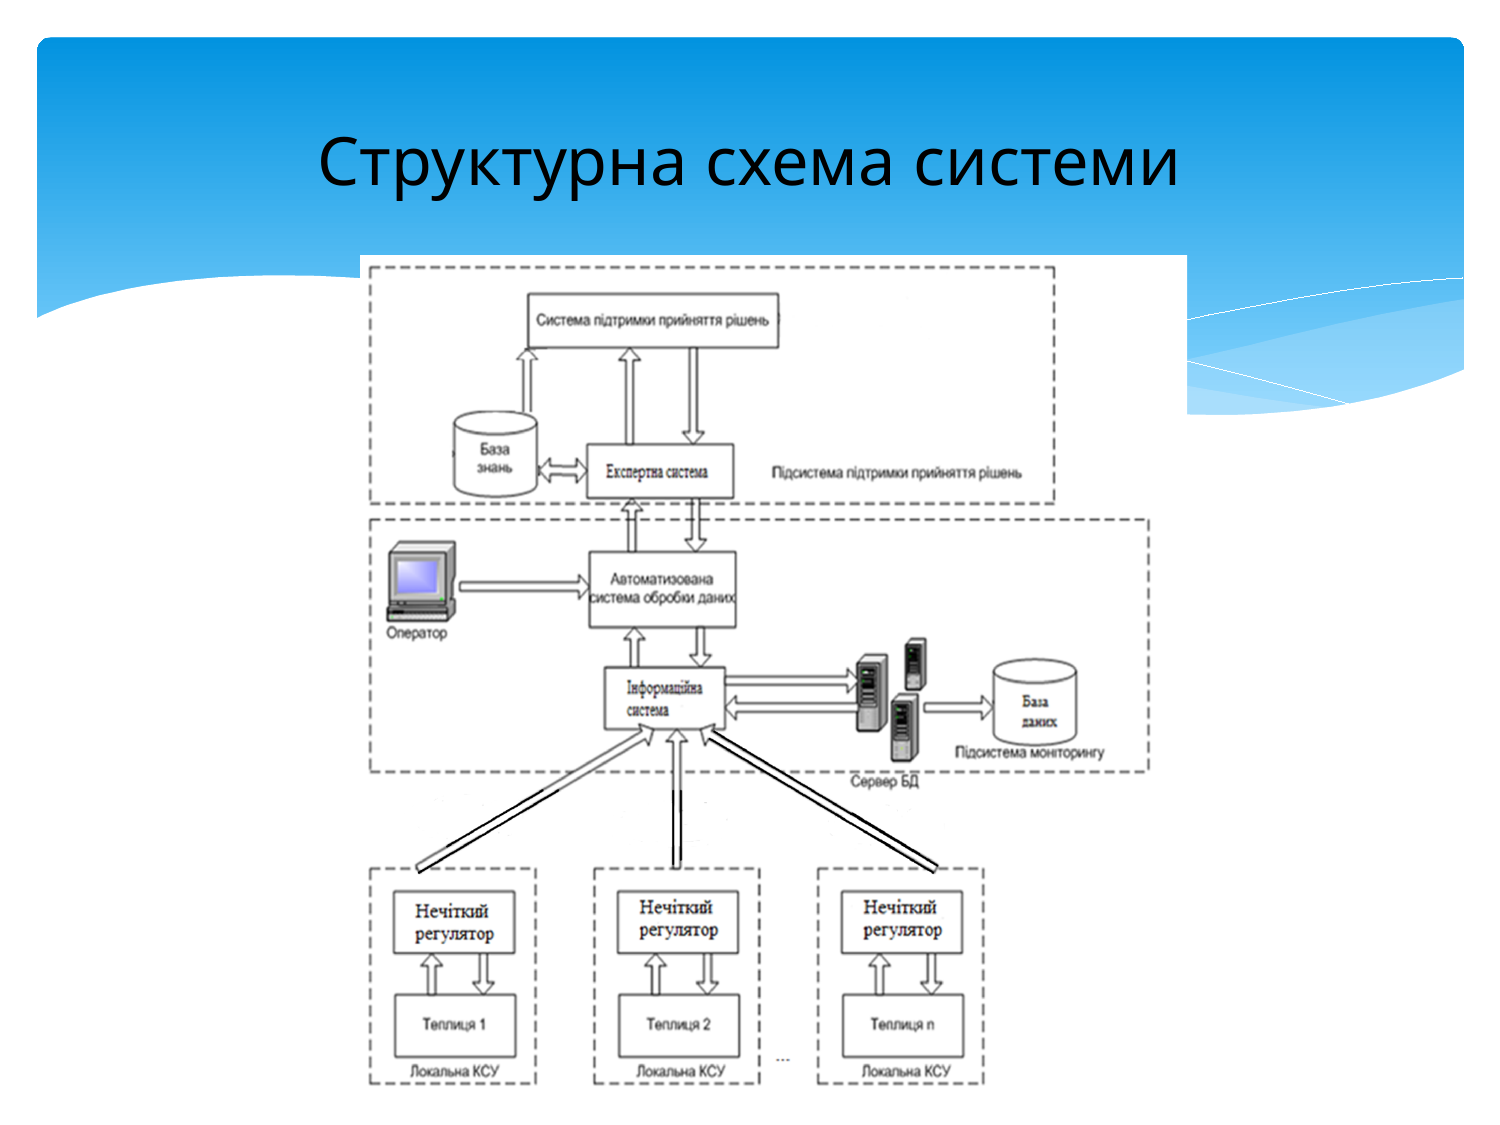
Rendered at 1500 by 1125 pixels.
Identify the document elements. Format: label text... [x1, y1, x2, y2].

title Структурна схема системи [75, 55, 1425, 261]
picture [359, 255, 1188, 1109]
